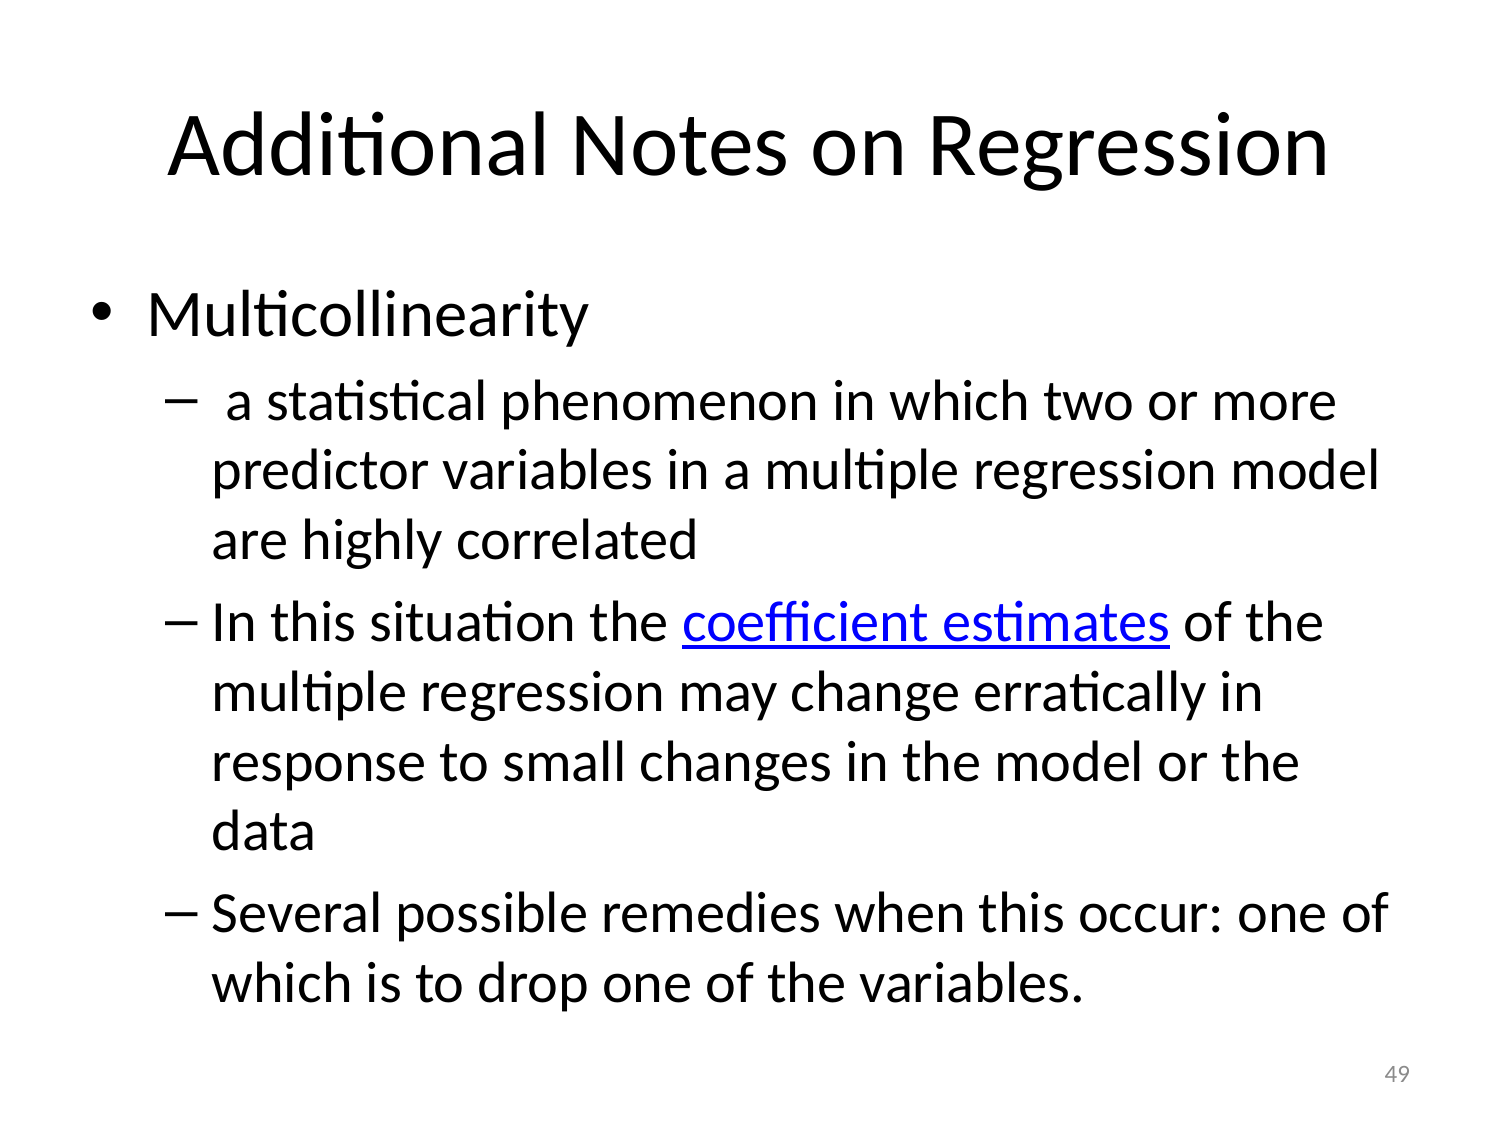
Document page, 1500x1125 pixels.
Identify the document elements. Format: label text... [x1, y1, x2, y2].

slide_number 49 [1074, 1042, 1425, 1103]
list Multicollinearity a statistical phenomenon in which two or more predictor variables in a multiple regression model are highly correlated In this situation the coefficient estimates of the multiple regression may change erratically in response to small changes in the model or the data Several possible remedies when this occur: one of which is to drop one of the variables. [75, 262, 1425, 1071]
title Additional Notes on Regression [75, 45, 1425, 233]
